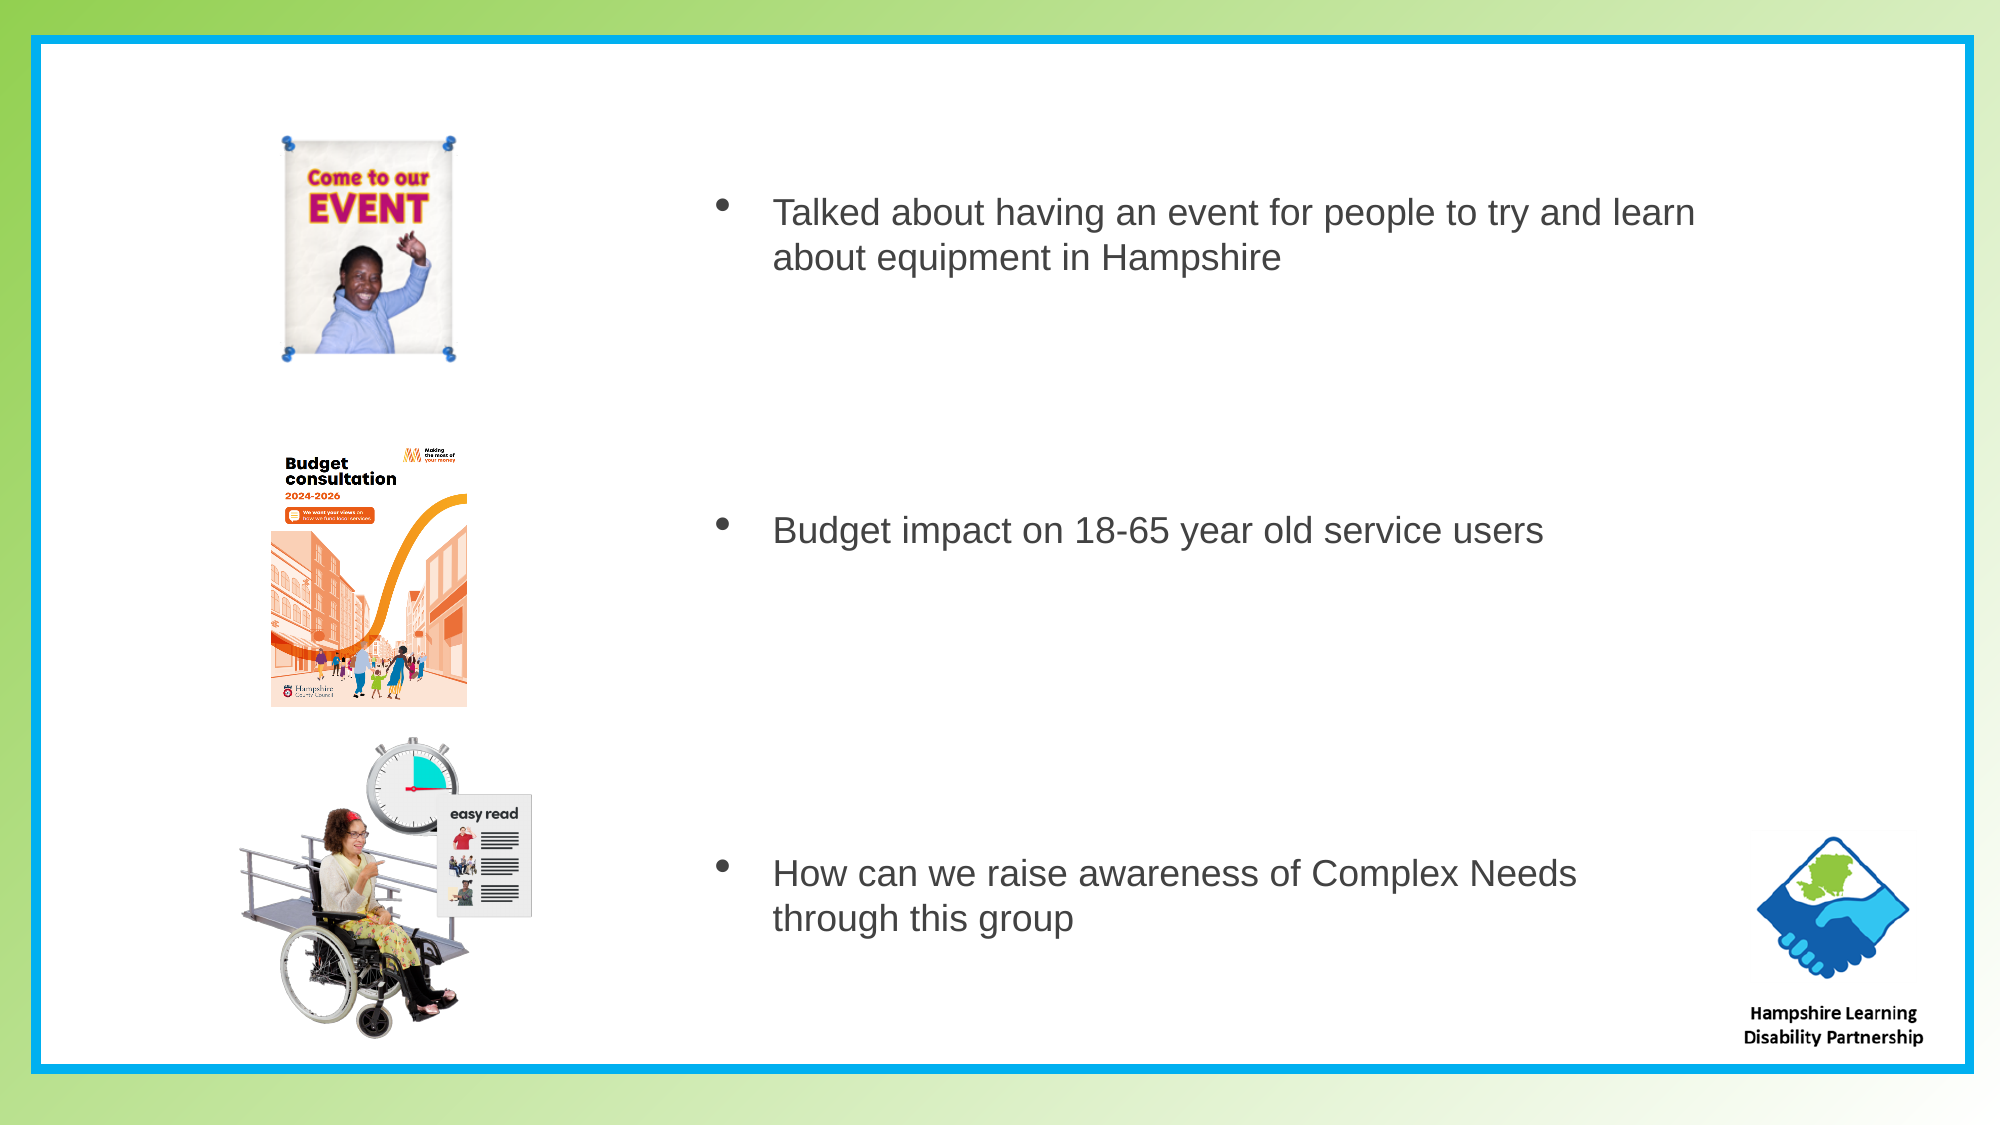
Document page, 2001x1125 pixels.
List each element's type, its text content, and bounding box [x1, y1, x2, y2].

text_box Talked about having an event for people to try and learn about equipment in Hampshire Budget impact on 18-65 year old service users How can we raise awareness of Complex Needs through this group [701, 55, 1729, 1015]
picture [239, 737, 532, 1039]
text_box [35, 38, 1970, 1070]
picture [271, 431, 467, 707]
picture [1703, 830, 1964, 1061]
picture [255, 135, 483, 364]
